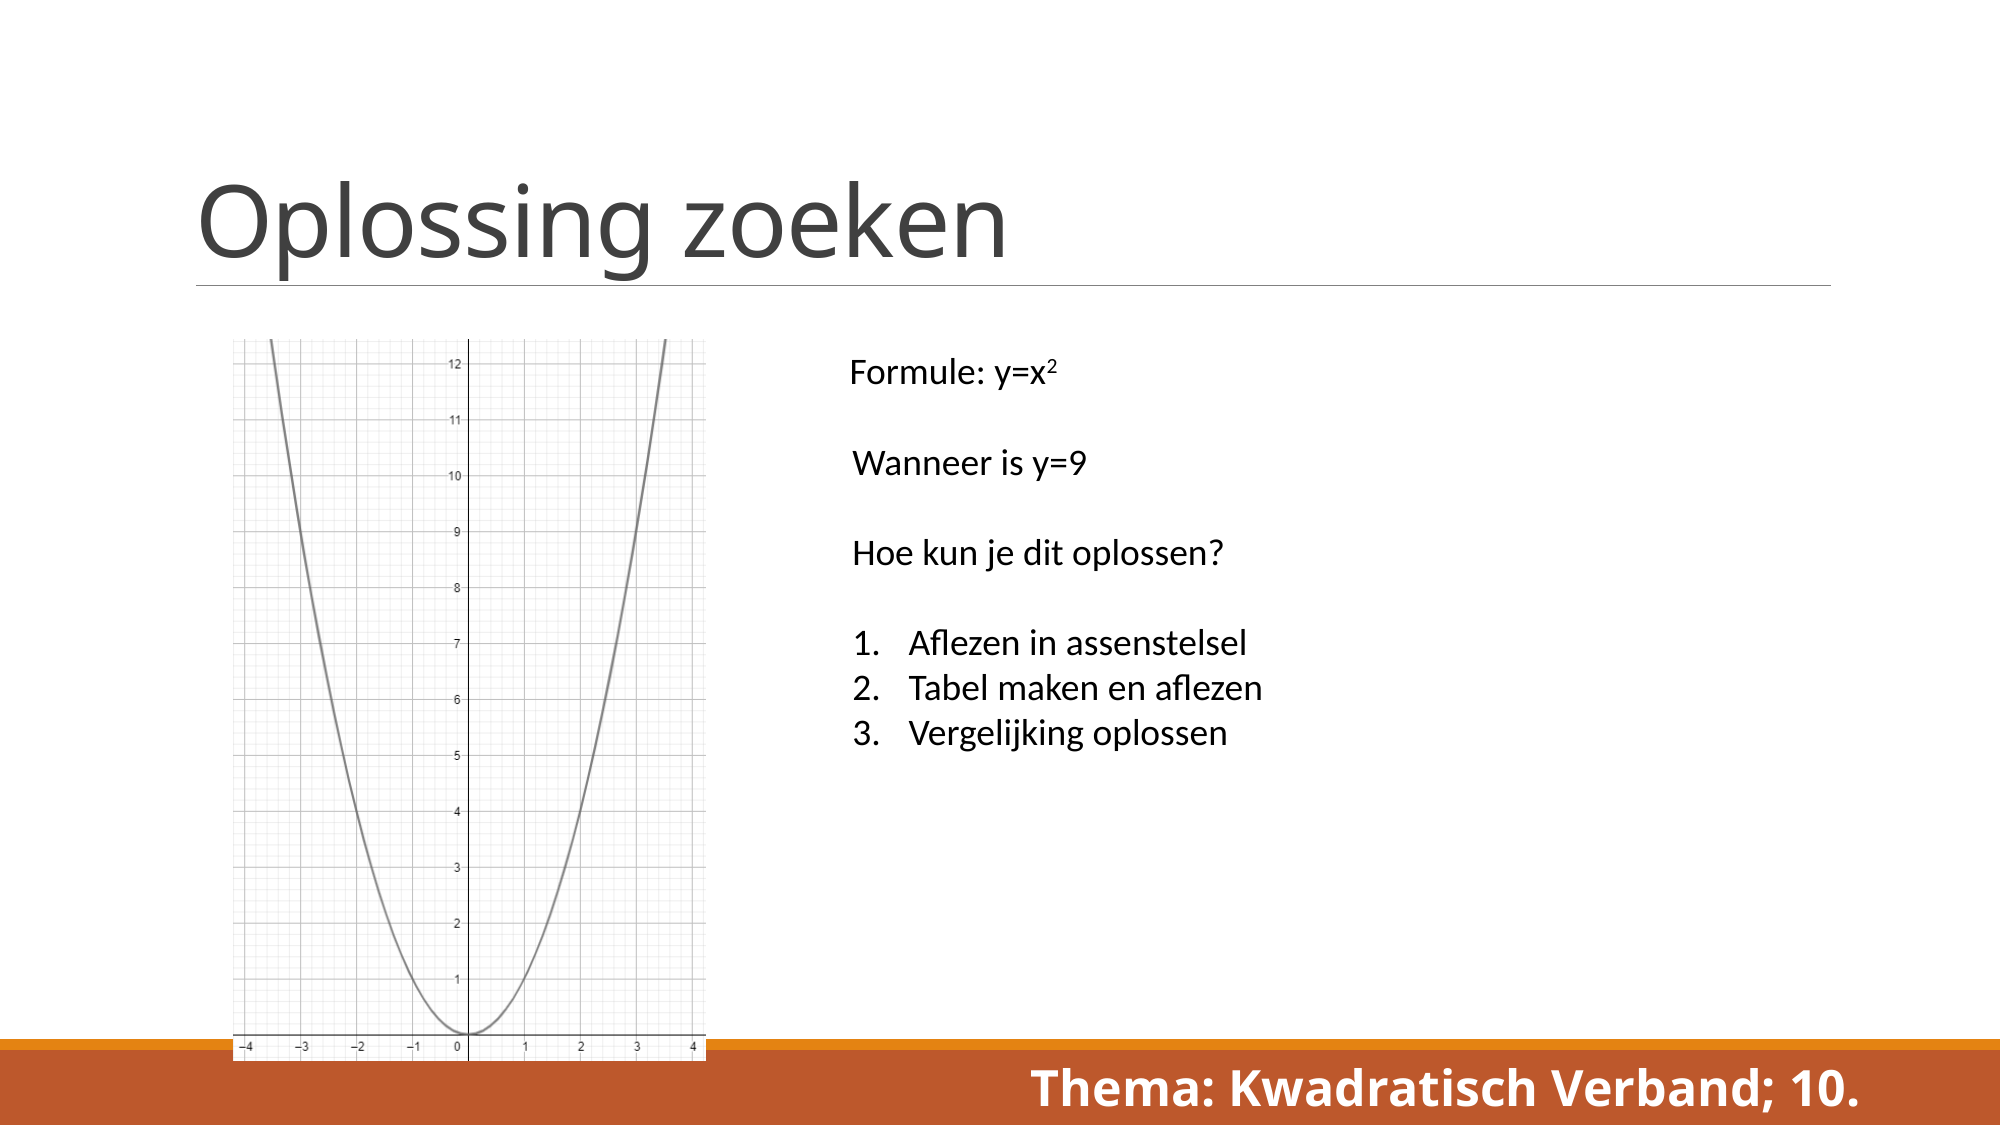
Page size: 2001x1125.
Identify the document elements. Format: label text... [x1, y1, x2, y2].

text_box Formule: y=x2 [834, 339, 1105, 490]
picture [232, 338, 706, 1061]
text_box Wanneer is y=9 Hoe kun je dit oplossen? Aflezen in assenstelsel Tabel maken en aflezen Vergelijking oplossen [837, 430, 1279, 761]
text_box Thema: Kwadratisch Verband; 10. Oplossing zoeken [906, 1049, 1985, 1125]
title Oplossing zoeken [180, 47, 1830, 285]
